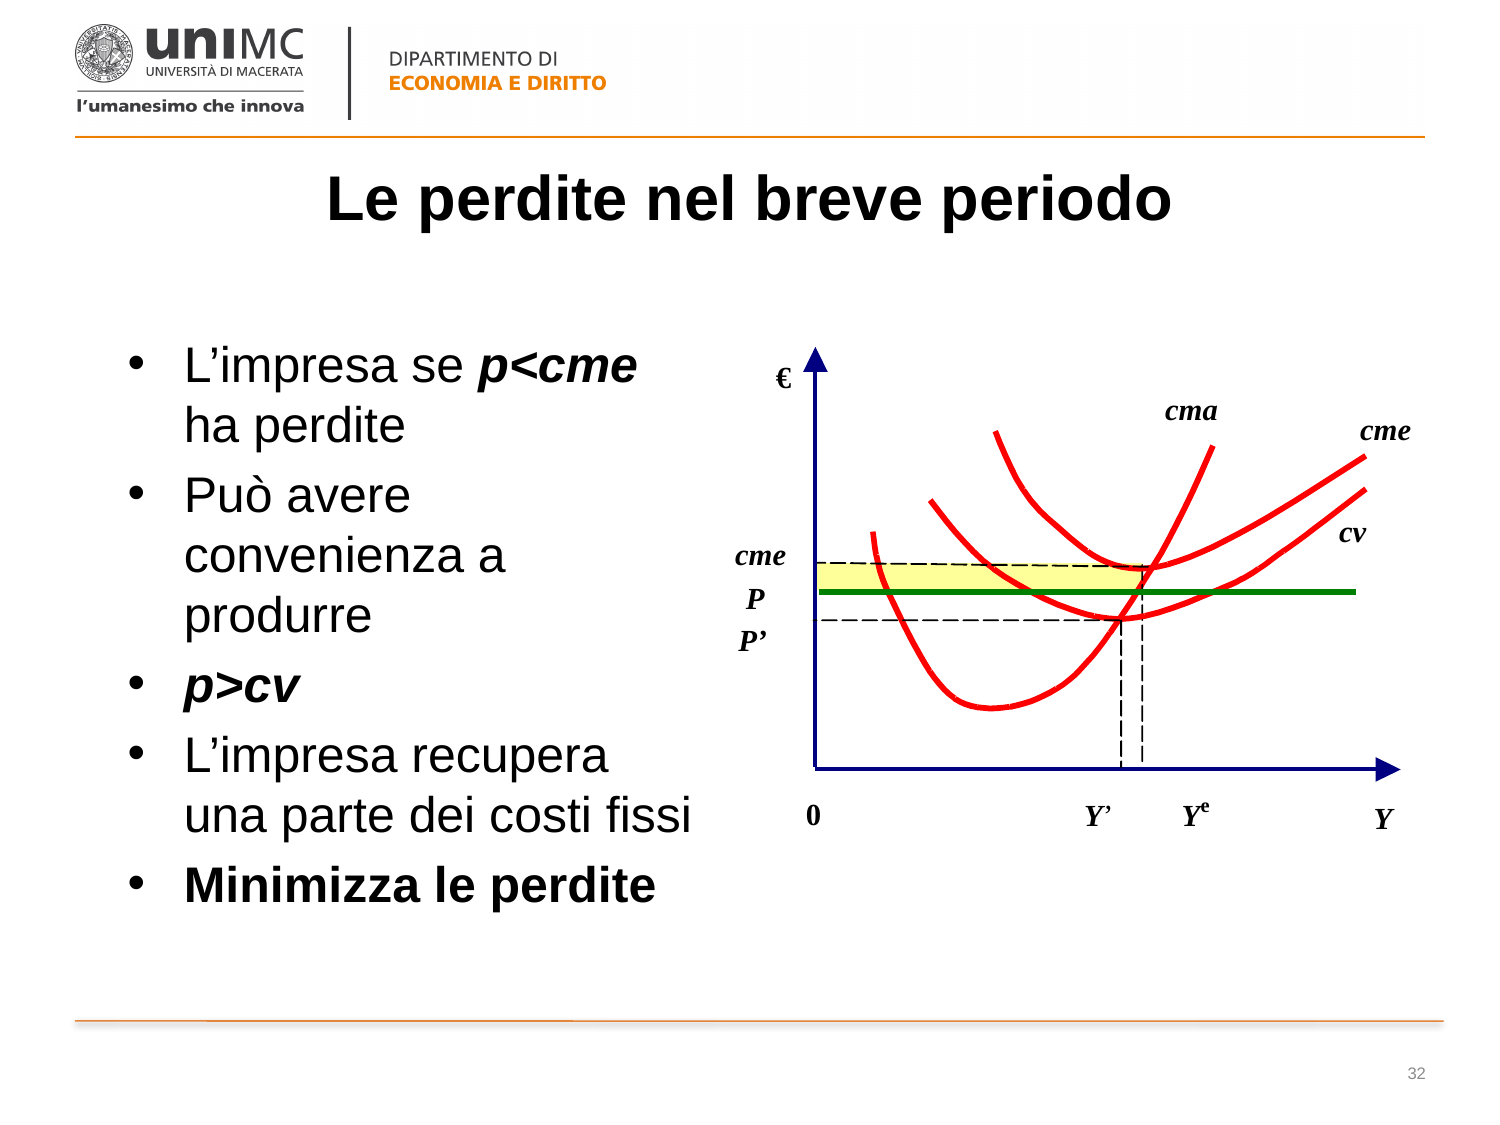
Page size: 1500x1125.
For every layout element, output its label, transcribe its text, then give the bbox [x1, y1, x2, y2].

list L’impresa se p<cme ha perdite Può avere convenienza a produrre p>cv L’impresa recupera una parte dei costi fissi Minimizza le perdite [112, 324, 709, 1037]
picture [75, 24, 1425, 138]
slide_number 32 [1091, 1042, 1442, 1103]
title Le perdite nel breve periodo [75, 149, 1425, 241]
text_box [707, 342, 1441, 858]
